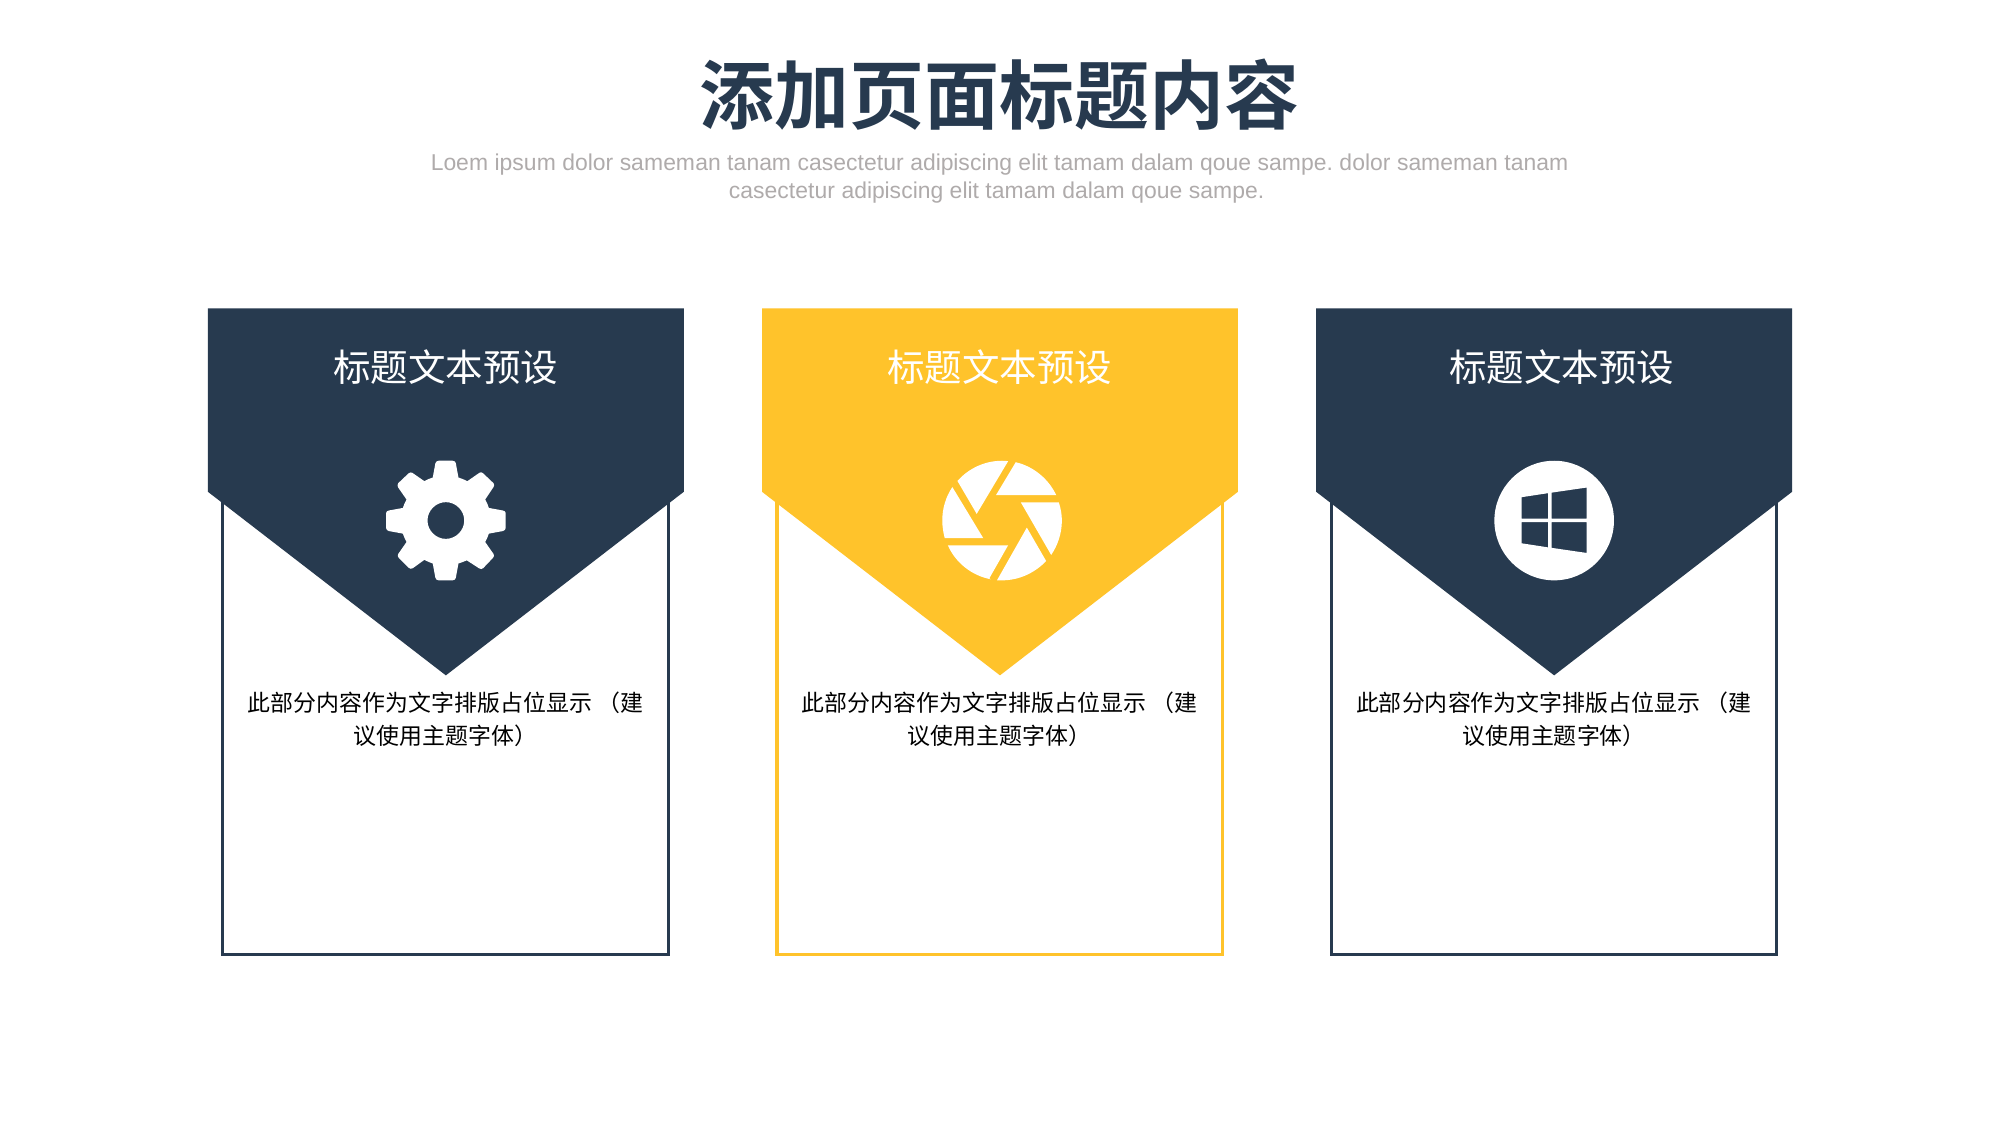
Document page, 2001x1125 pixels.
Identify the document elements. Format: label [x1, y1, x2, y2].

text_box [207, 308, 684, 955]
text_box [761, 308, 1238, 955]
text_box [1316, 308, 1793, 955]
